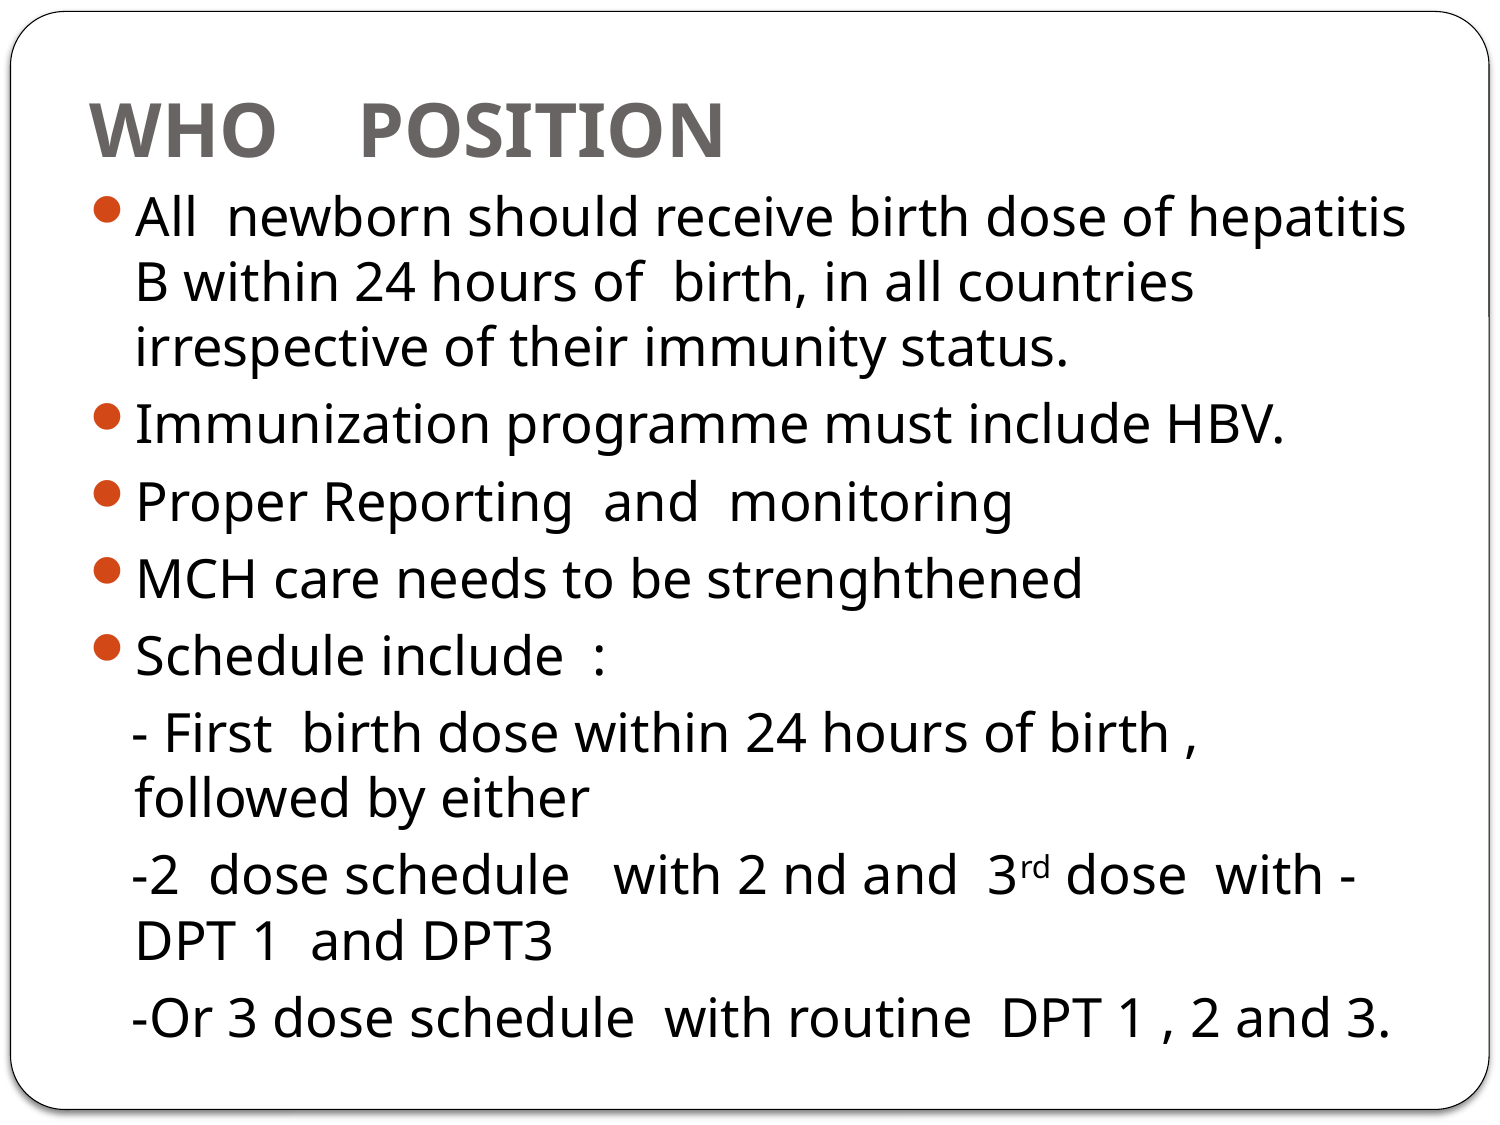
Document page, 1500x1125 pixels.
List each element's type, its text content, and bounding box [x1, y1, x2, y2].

title WHO POSITION [75, 45, 1425, 174]
list All newborn should receive birth dose of hepatitis B within 24 hours of birth, in all countries irrespective of their immunity status. Immunization programme must include HBV. Proper Reporting and monitoring MCH care needs to be strenghthened Schedule include : - First birth dose within 24 hours of birth , followed by either -2 dose schedule with 2 nd and 3rd dose with -DPT 1 and DPT3 -Or 3 dose schedule with routine DPT 1 , 2 and 3. [75, 174, 1425, 1088]
